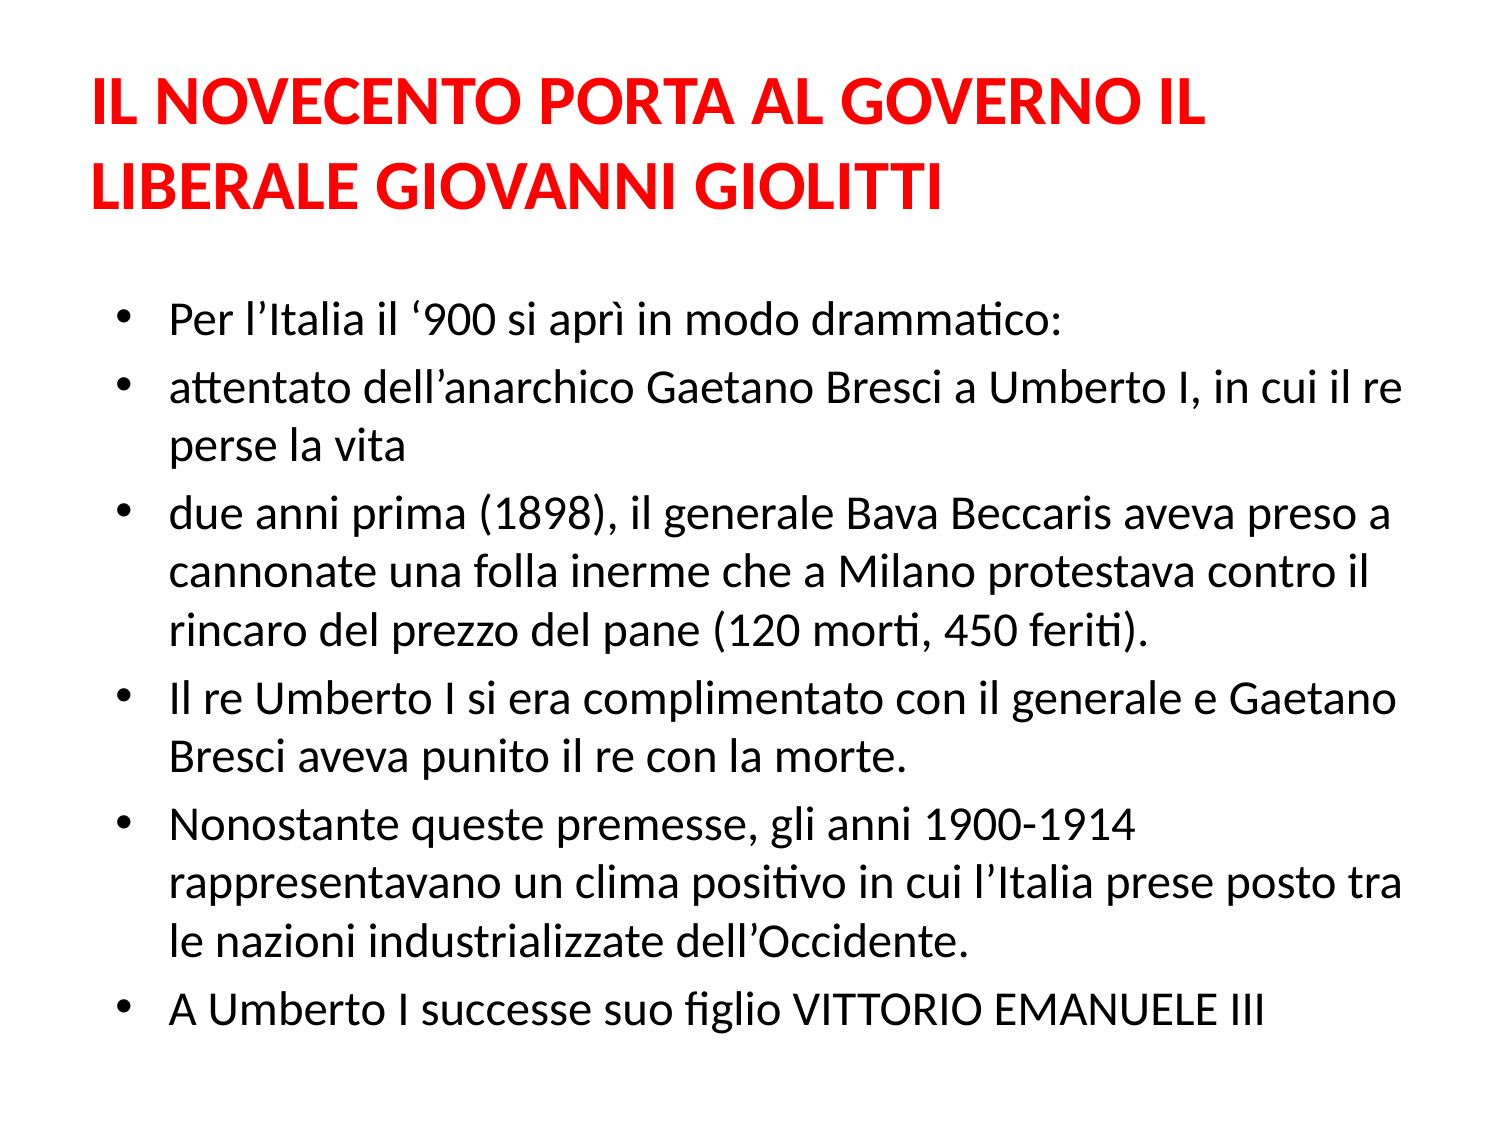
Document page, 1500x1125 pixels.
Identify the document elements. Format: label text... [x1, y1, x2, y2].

title IL NOVECENTO PORTA AL GOVERNO IL LIBERALE GIOVANNI GIOLITTI [75, 45, 1425, 233]
list Per l’Italia il ‘900 si aprì in modo drammatico: attentato dell’anarchico Gaetano Bresci a Umberto I, in cui il re perse la vita due anni prima (1898), il generale Bava Beccaris aveva preso a cannonate una folla inerme che a Milano protestava contro il rincaro del prezzo del pane (120 morti, 450 feriti). Il re Umberto I si era complimentato con il generale e Gaetano Bresci aveva punito il re con la morte. Nonostante queste premesse, gli anni 1900-1914 rappresentavano un clima positivo in cui l’Italia prese posto tra le nazioni industrializzate dell’Occidente. A Umberto I successe suo figlio VITTORIO EMANUELE III [100, 278, 1438, 1059]
